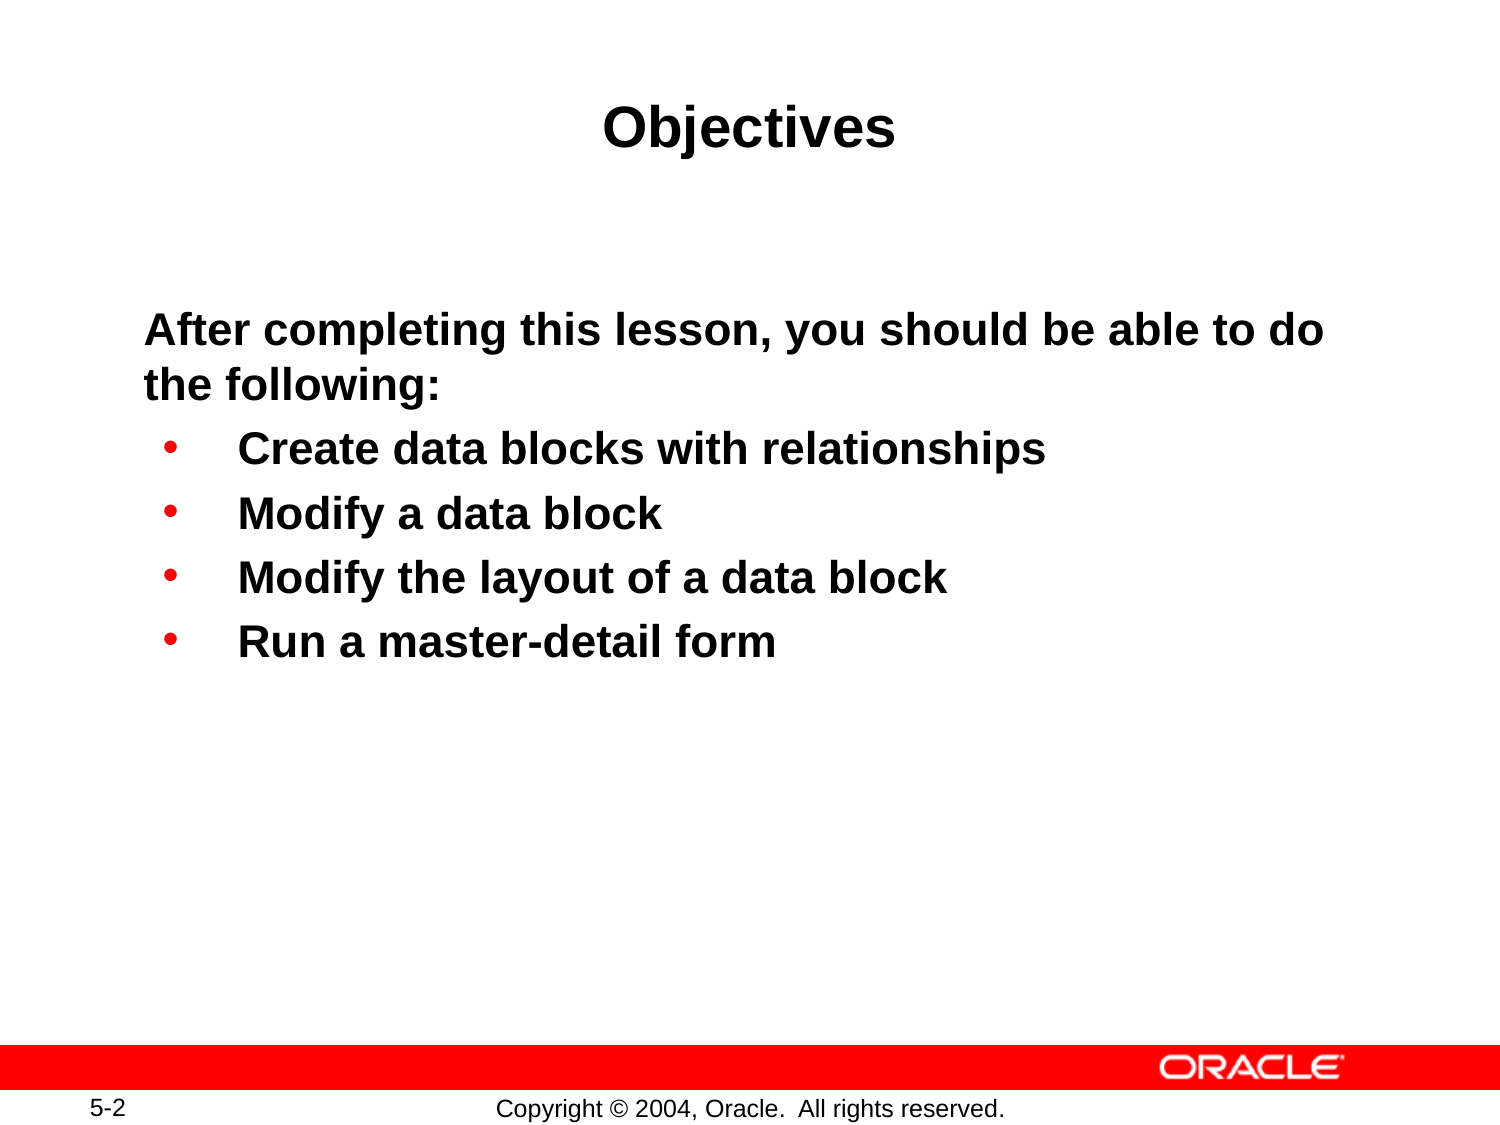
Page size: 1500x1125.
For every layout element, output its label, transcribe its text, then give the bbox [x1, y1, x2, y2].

list After completing this lesson, you should be able to do the following: Create data blocks with relationships Modify a data block Modify the layout of a data block Run a master-detail form [141, 297, 1351, 676]
title Objectives [149, 87, 1351, 232]
